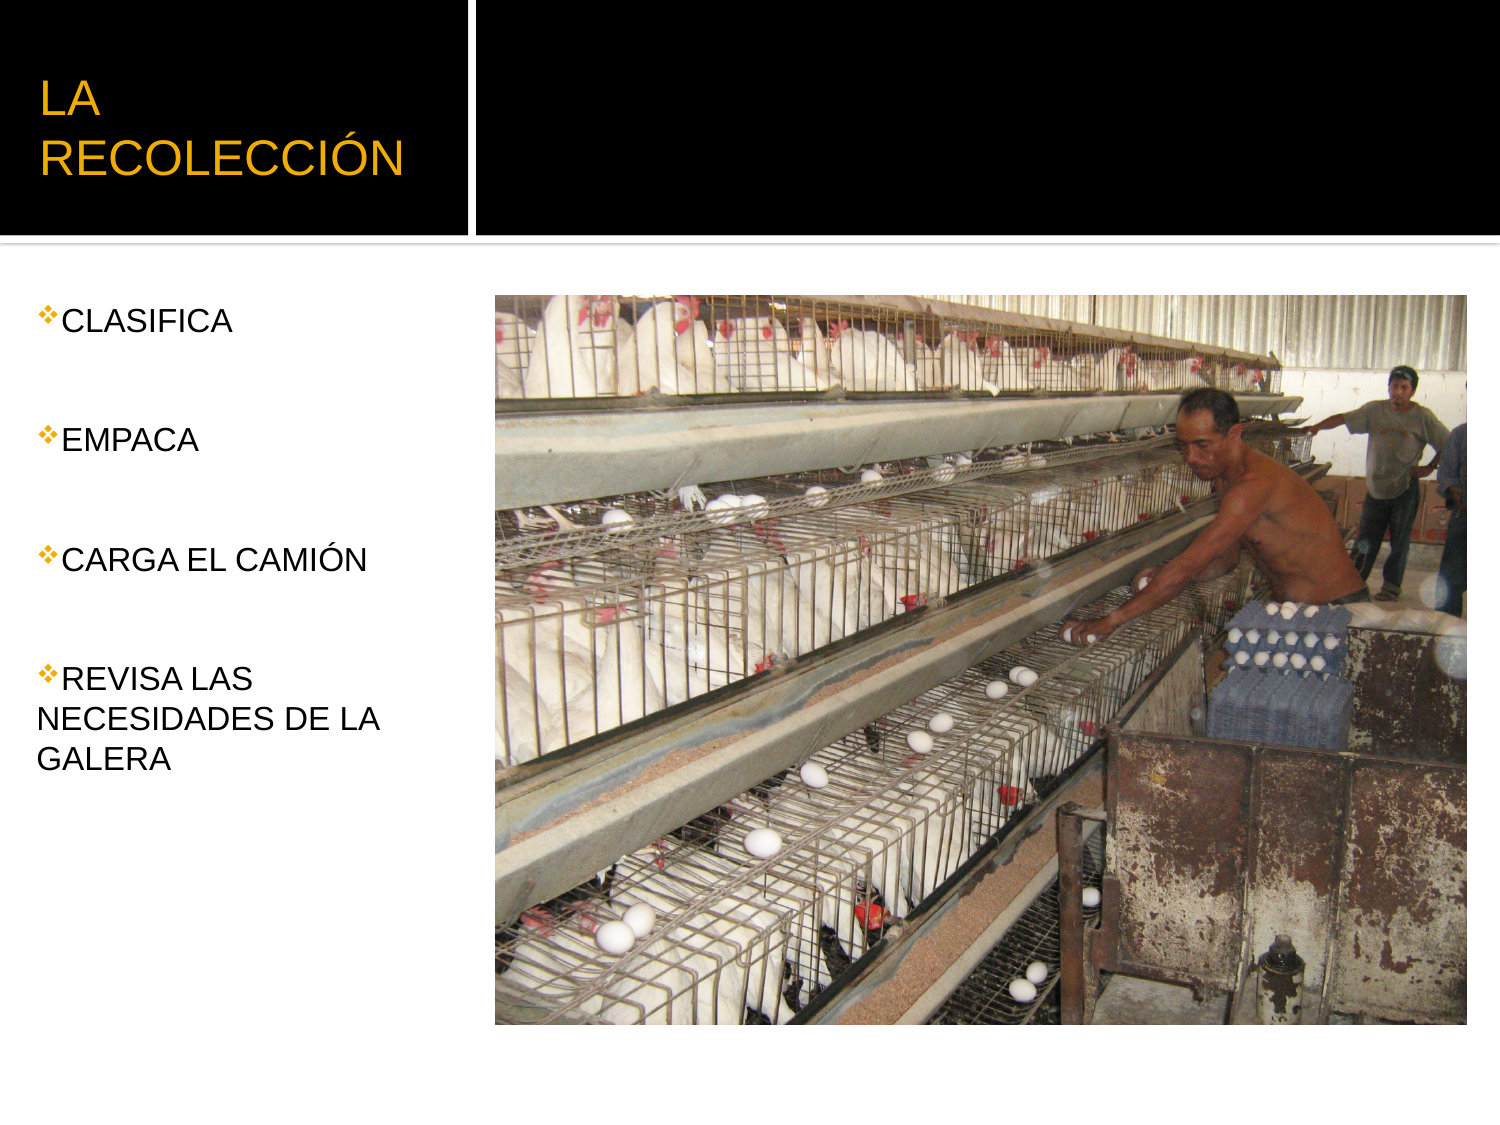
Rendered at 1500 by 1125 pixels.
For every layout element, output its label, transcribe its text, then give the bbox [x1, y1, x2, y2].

list CLASIFICA EMPACA CARGA EL CAMIÓN REVISA LAS NECESIDADES DE LA GALERA [27, 283, 433, 1034]
title LA RECOLECCIÓN [27, 24, 442, 186]
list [495, 295, 1467, 1025]
